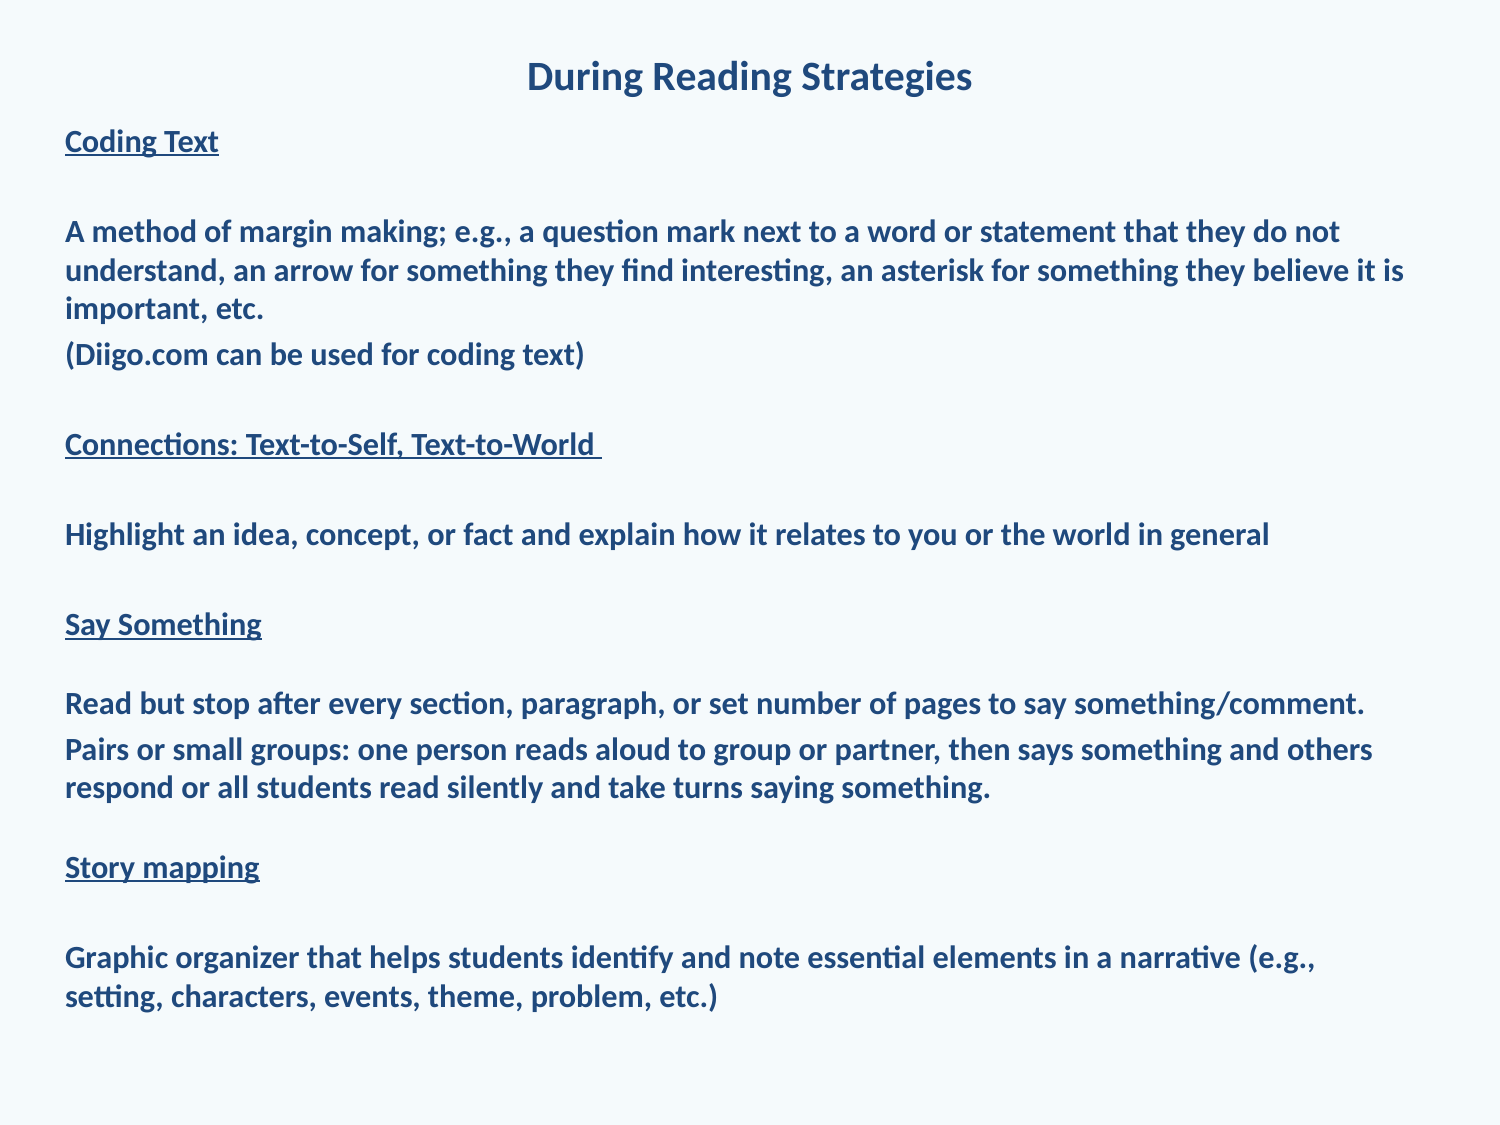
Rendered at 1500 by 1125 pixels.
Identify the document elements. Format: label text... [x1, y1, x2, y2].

title During Reading Strategies [75, 0, 1425, 112]
list Coding Text A method of margin making; e.g., a question mark next to a word or statement that they do not understand, an arrow for something they find interesting, an asterisk for something they believe it is important, etc. (Diigo.com can be used for coding text) Connections: Text-to-Self, Text-to-World Highlight an idea, concept, or fact and explain how it relates to you or the world in general Say Something Read but stop after every section, paragraph, or set number of pages to say something/comment. Pairs or small groups: one person reads aloud to group or partner, then says something and others respond or all students read silently and take turns saying something. Story mapping Graphic organizer that helps students identify and note essential elements in a narrative (e.g., setting, characters, events, theme, problem, etc.) [50, 112, 1425, 1038]
